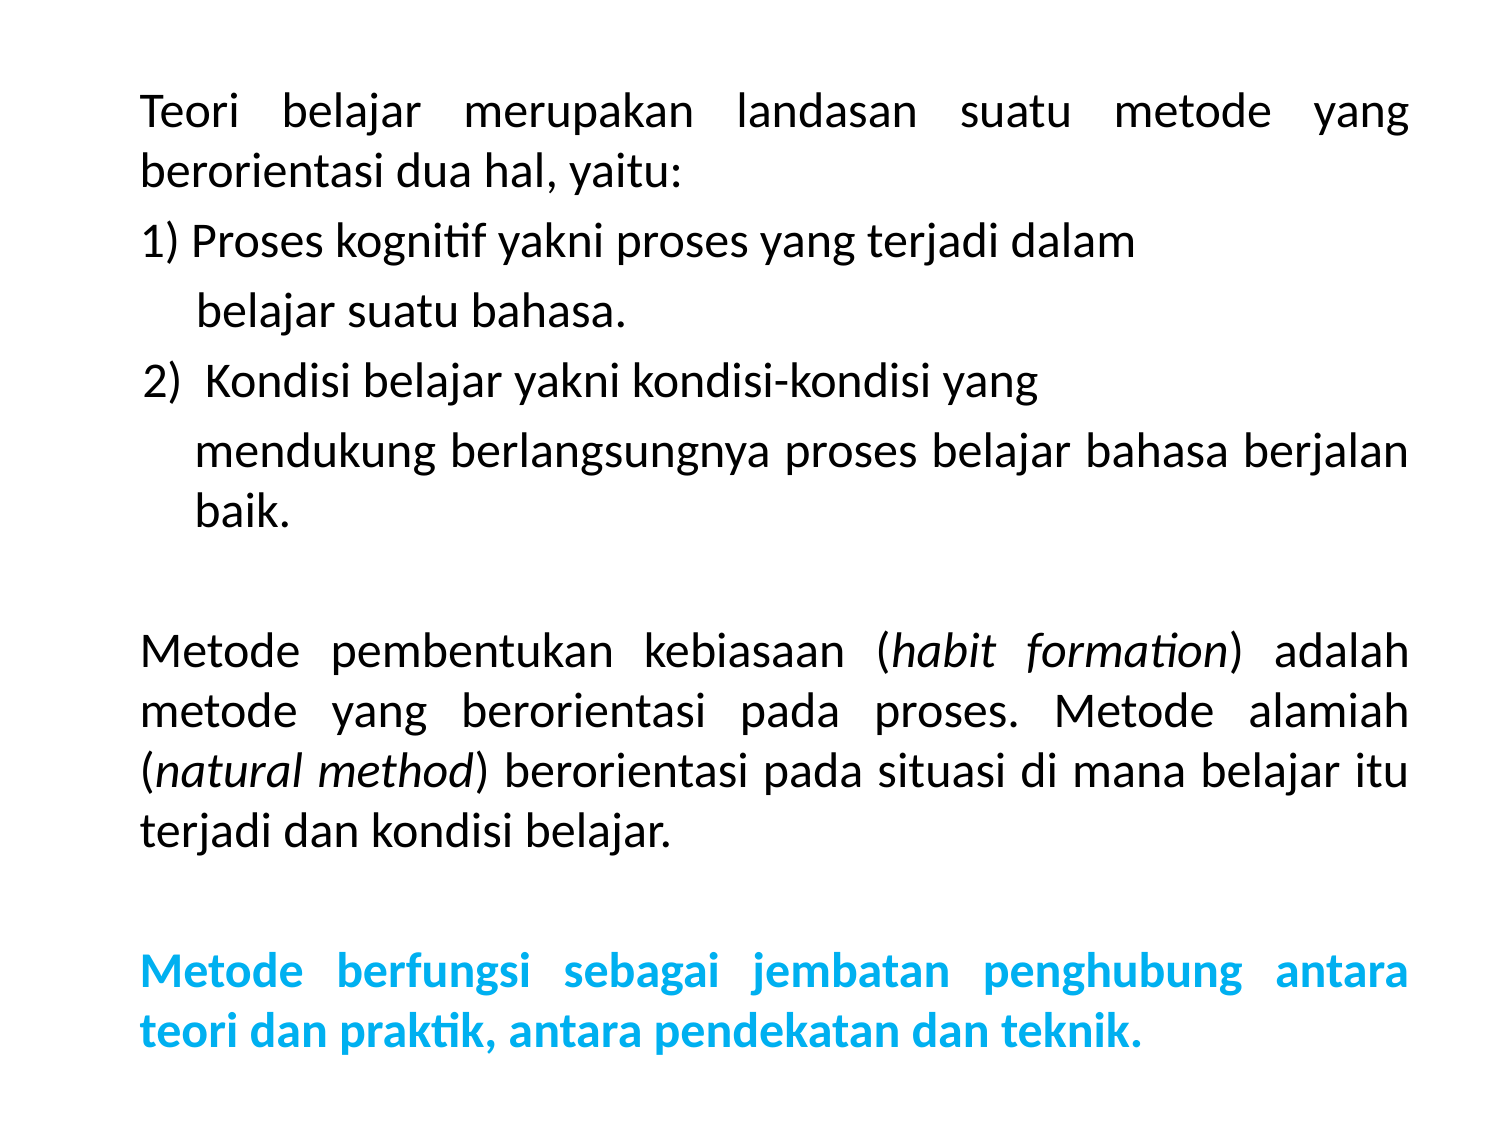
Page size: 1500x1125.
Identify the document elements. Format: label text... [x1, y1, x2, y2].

list Teori belajar merupakan landasan suatu metode yang berorientasi dua hal, yaitu: 1) Proses kognitif yakni proses yang terjadi dalam belajar suatu bahasa. 2) Kondisi belajar yakni kondisi-kondisi yang mendukung berlangsungnya proses belajar bahasa berjalan baik. Metode pembentukan kebiasaan (habit formation) adalah metode yang berorientasi pada proses. Metode alamiah (natural method) berorientasi pada situasi di mana belajar itu terjadi dan kondisi belajar. Metode berfungsi sebagai jembatan penghubung antara teori dan praktik, antara pendekatan dan teknik. [75, 70, 1425, 1067]
